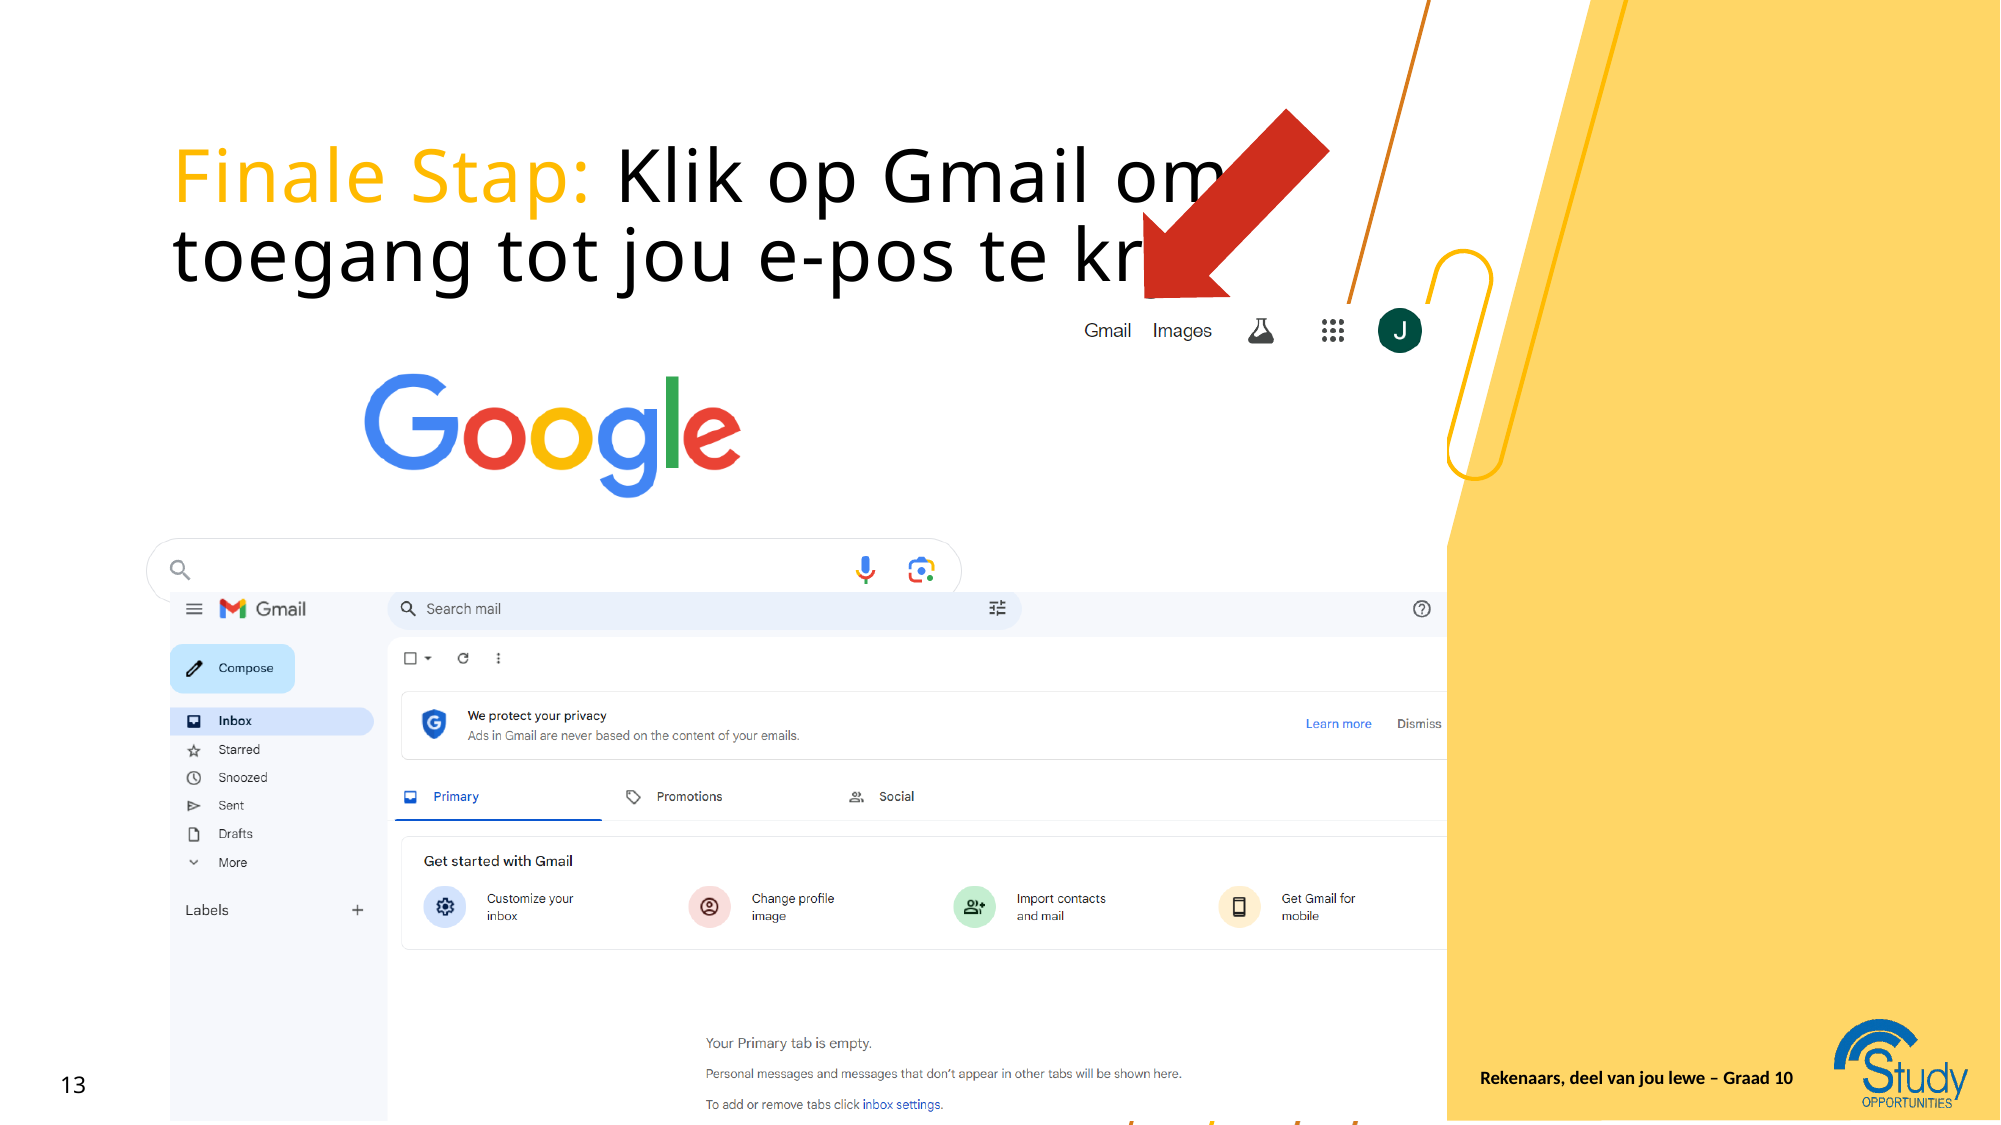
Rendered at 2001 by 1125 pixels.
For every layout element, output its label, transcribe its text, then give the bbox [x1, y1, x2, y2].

picture [1630, 0, 2000, 1122]
text_box 13 [0, 1062, 102, 1123]
picture [101, 0, 1447, 1122]
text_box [1208, 0, 1630, 1125]
text_box [1141, 210, 1172, 300]
text_box Finale Stap: Klik op Gmail om toegang tot jou e-pos te kry [157, 54, 1172, 301]
